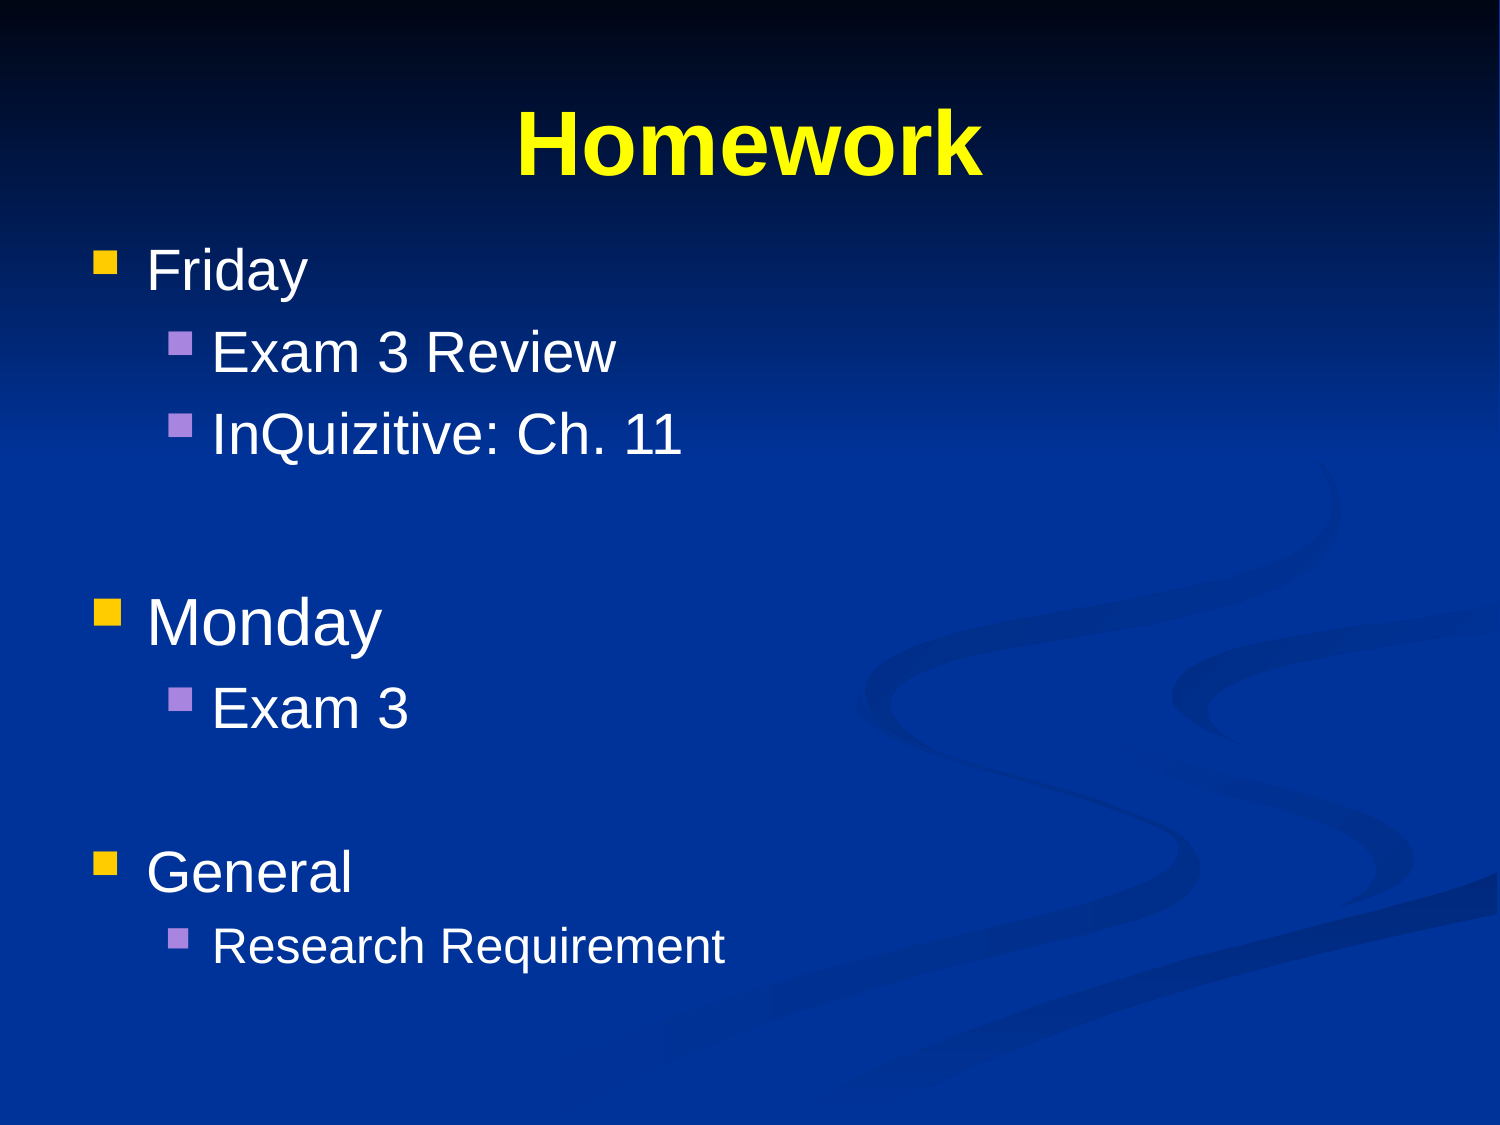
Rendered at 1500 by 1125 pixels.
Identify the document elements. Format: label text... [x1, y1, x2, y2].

list Friday Exam 3 Review InQuizitive: Ch. 11 Monday Exam 3 General Research Requirement [75, 224, 1425, 968]
title Homework [75, 45, 1425, 224]
